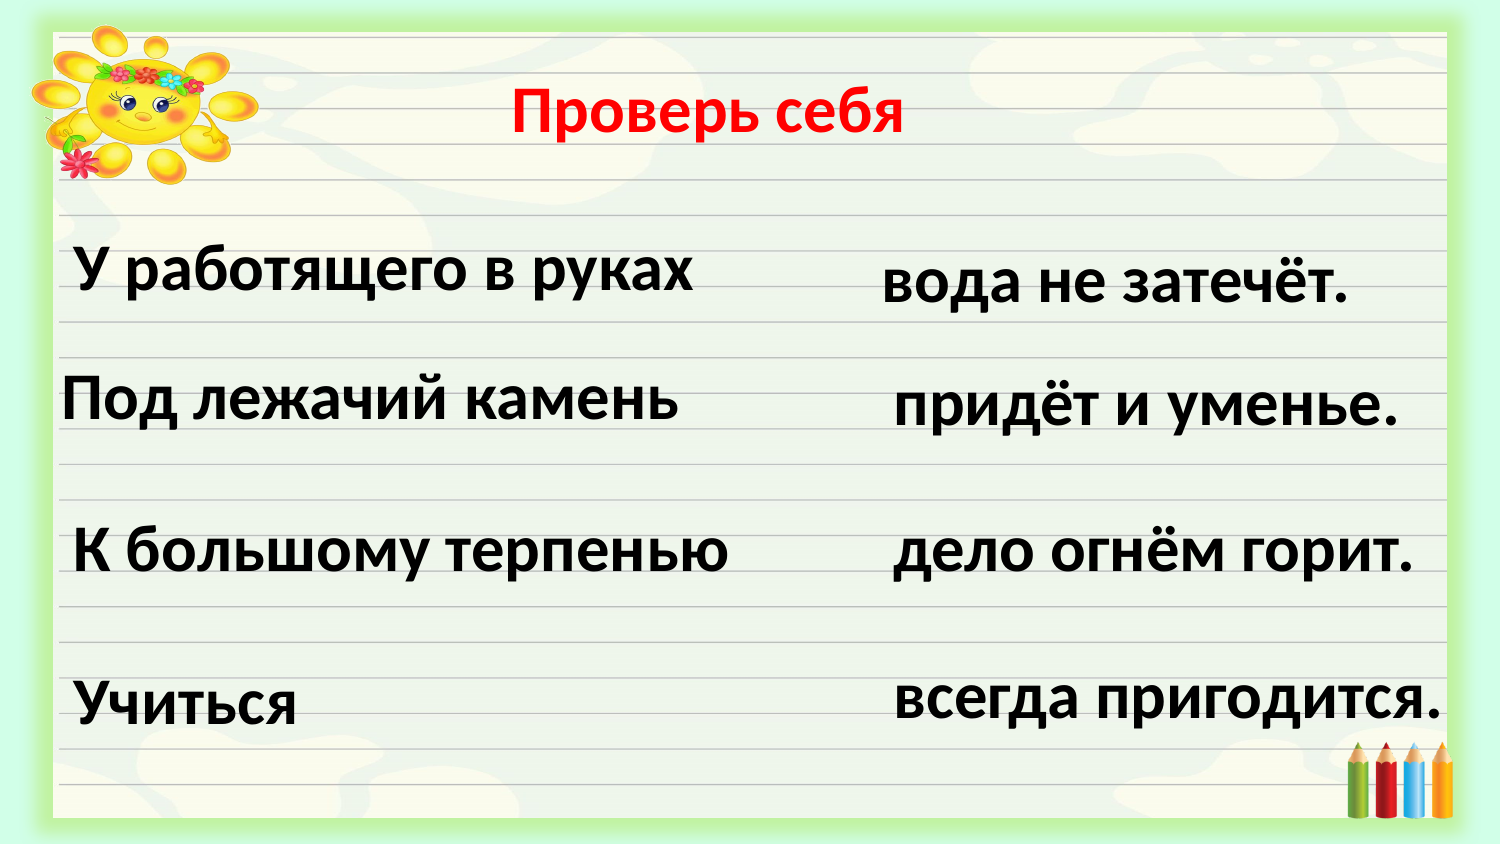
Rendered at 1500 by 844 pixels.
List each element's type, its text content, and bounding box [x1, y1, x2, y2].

text_box всегда пригодится. [878, 644, 1477, 740]
text_box Проверь себя [316, 58, 1102, 154]
text_box дело огнём горит. [878, 492, 1465, 593]
picture [29, 23, 1459, 819]
text_box придёт и уменье. [878, 351, 1454, 447]
text_box Учиться [58, 644, 446, 745]
text_box У работящего в руках [58, 210, 739, 312]
text_box К большому терпенью [58, 492, 786, 593]
text_box вода не затечёт. [867, 222, 1442, 323]
text_box Под лежачий камень [46, 339, 727, 441]
